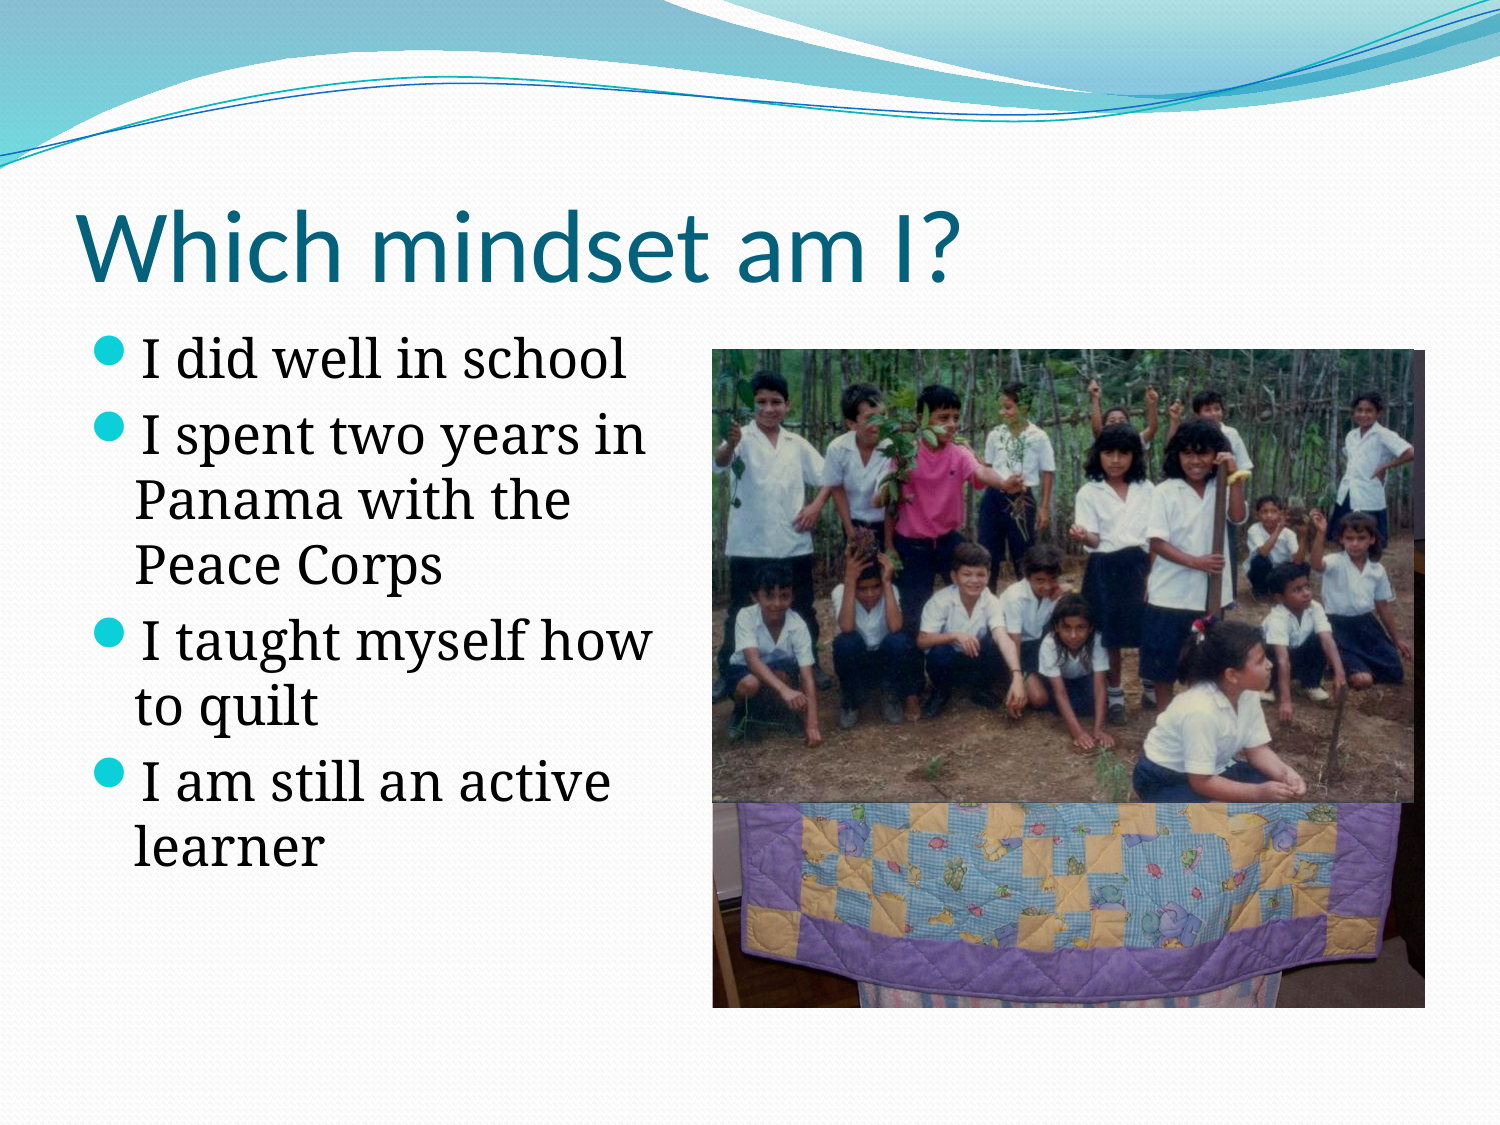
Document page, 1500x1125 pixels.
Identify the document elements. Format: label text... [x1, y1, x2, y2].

title Which mindset am I? [75, 115, 1425, 303]
picture [712, 349, 1426, 1008]
list I did well in school I spent two years in Panama with the Peace Corps I taught myself how to quilt I am still an active learner [75, 317, 675, 1038]
